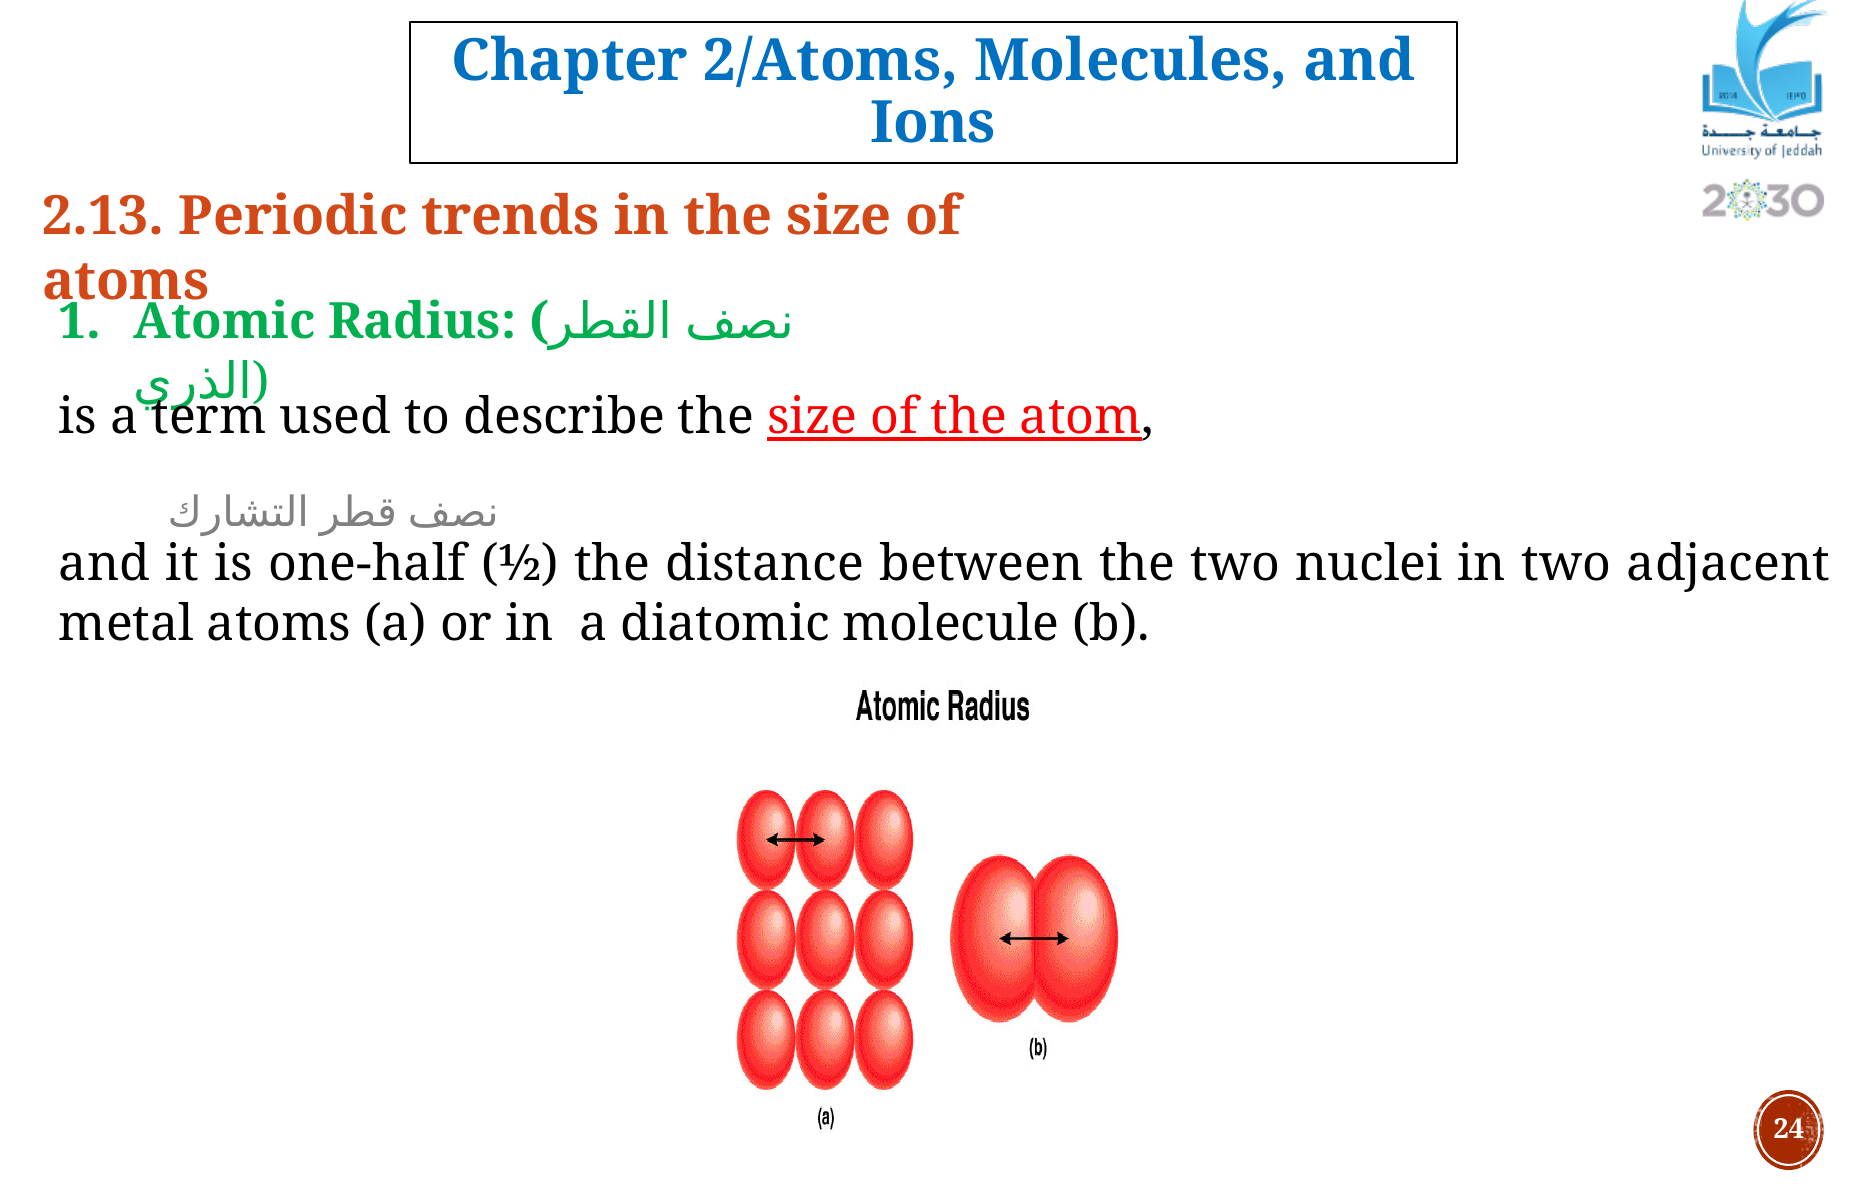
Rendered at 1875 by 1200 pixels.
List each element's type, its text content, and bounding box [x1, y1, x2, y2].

slide_number 24 [1739, 1097, 1838, 1162]
text_box and it is one-half (½) the distance between the two nuclei in two adjacent metal atoms (a) or in a diatomic molecule (b). [44, 523, 1846, 658]
picture [1681, 0, 1846, 227]
picture [707, 665, 1150, 1181]
text_box is a term used to describe the size of the atom, [44, 375, 1290, 451]
text_box 2.13. Periodic trends in the size of atoms [26, 173, 1150, 319]
text_box Atomic Radius: (نصف القطر الذري) [44, 319, 883, 375]
text_box Chapter 2/Atoms, Molecules, and Ions [409, 21, 1458, 164]
text_box نصف قطر التشارك [152, 477, 514, 543]
